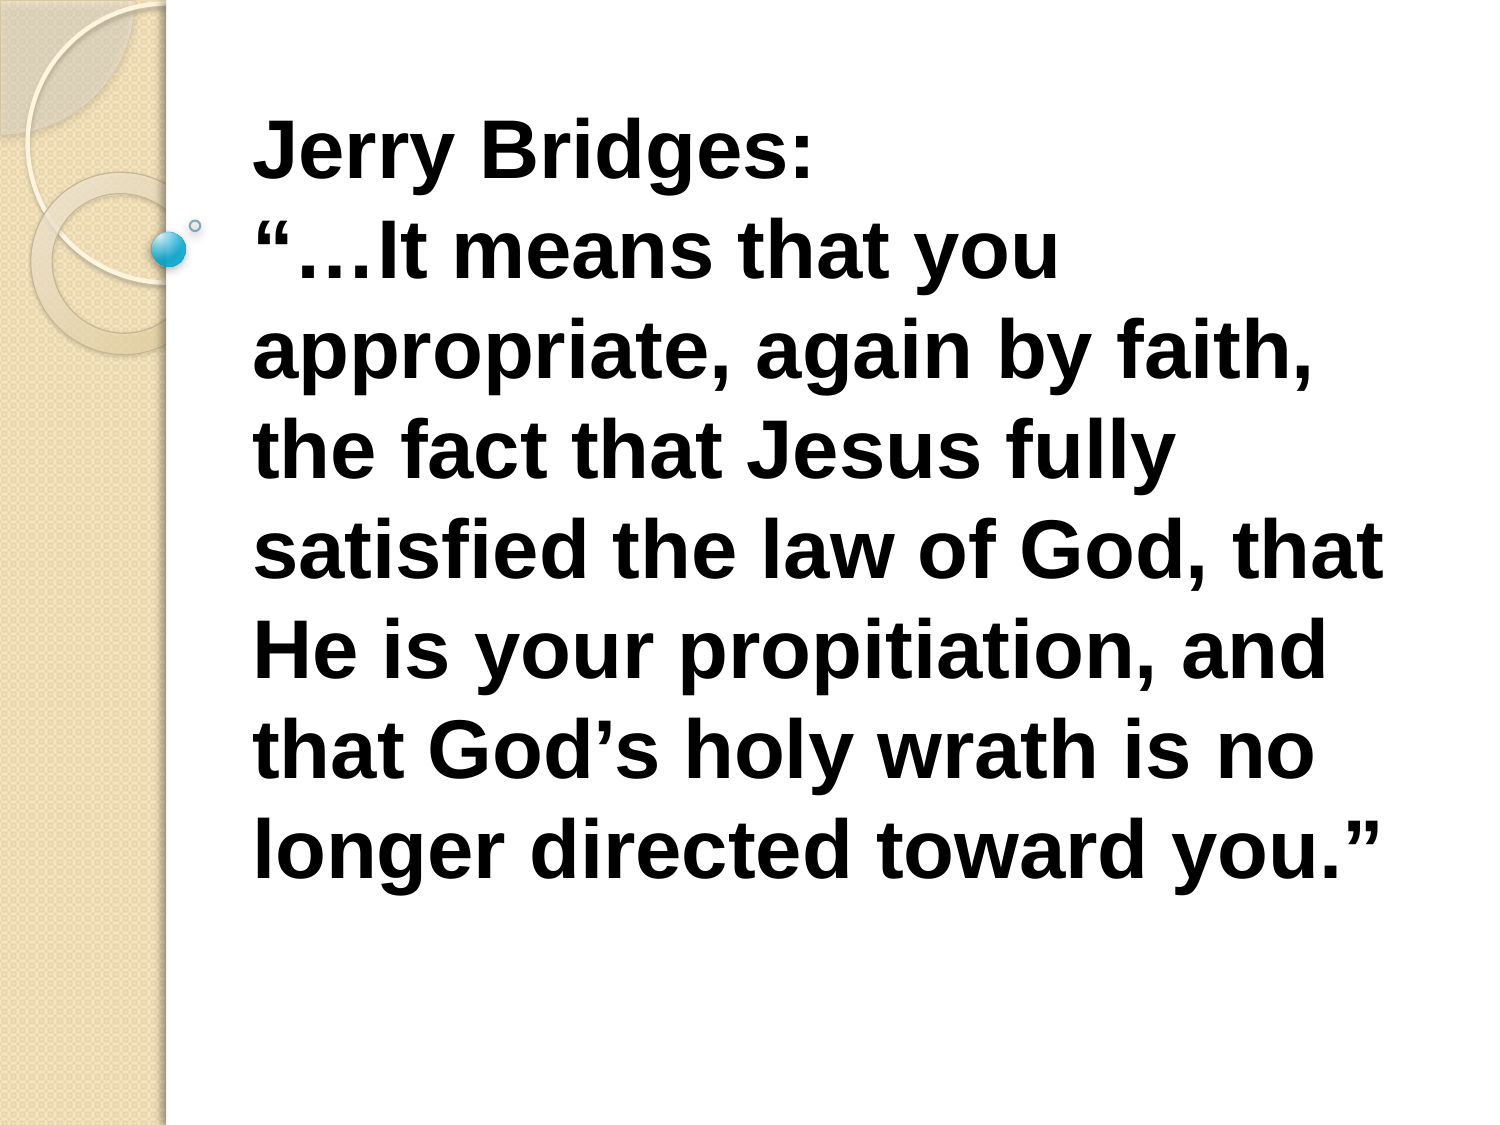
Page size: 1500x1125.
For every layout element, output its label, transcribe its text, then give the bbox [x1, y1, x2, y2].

text_box Jerry Bridges: “…It means that you appropriate, again by faith, the fact that Jesus fully satisfied the law of God, that He is your propitiation, and that God’s holy wrath is no longer directed toward you.” [237, 87, 1450, 903]
